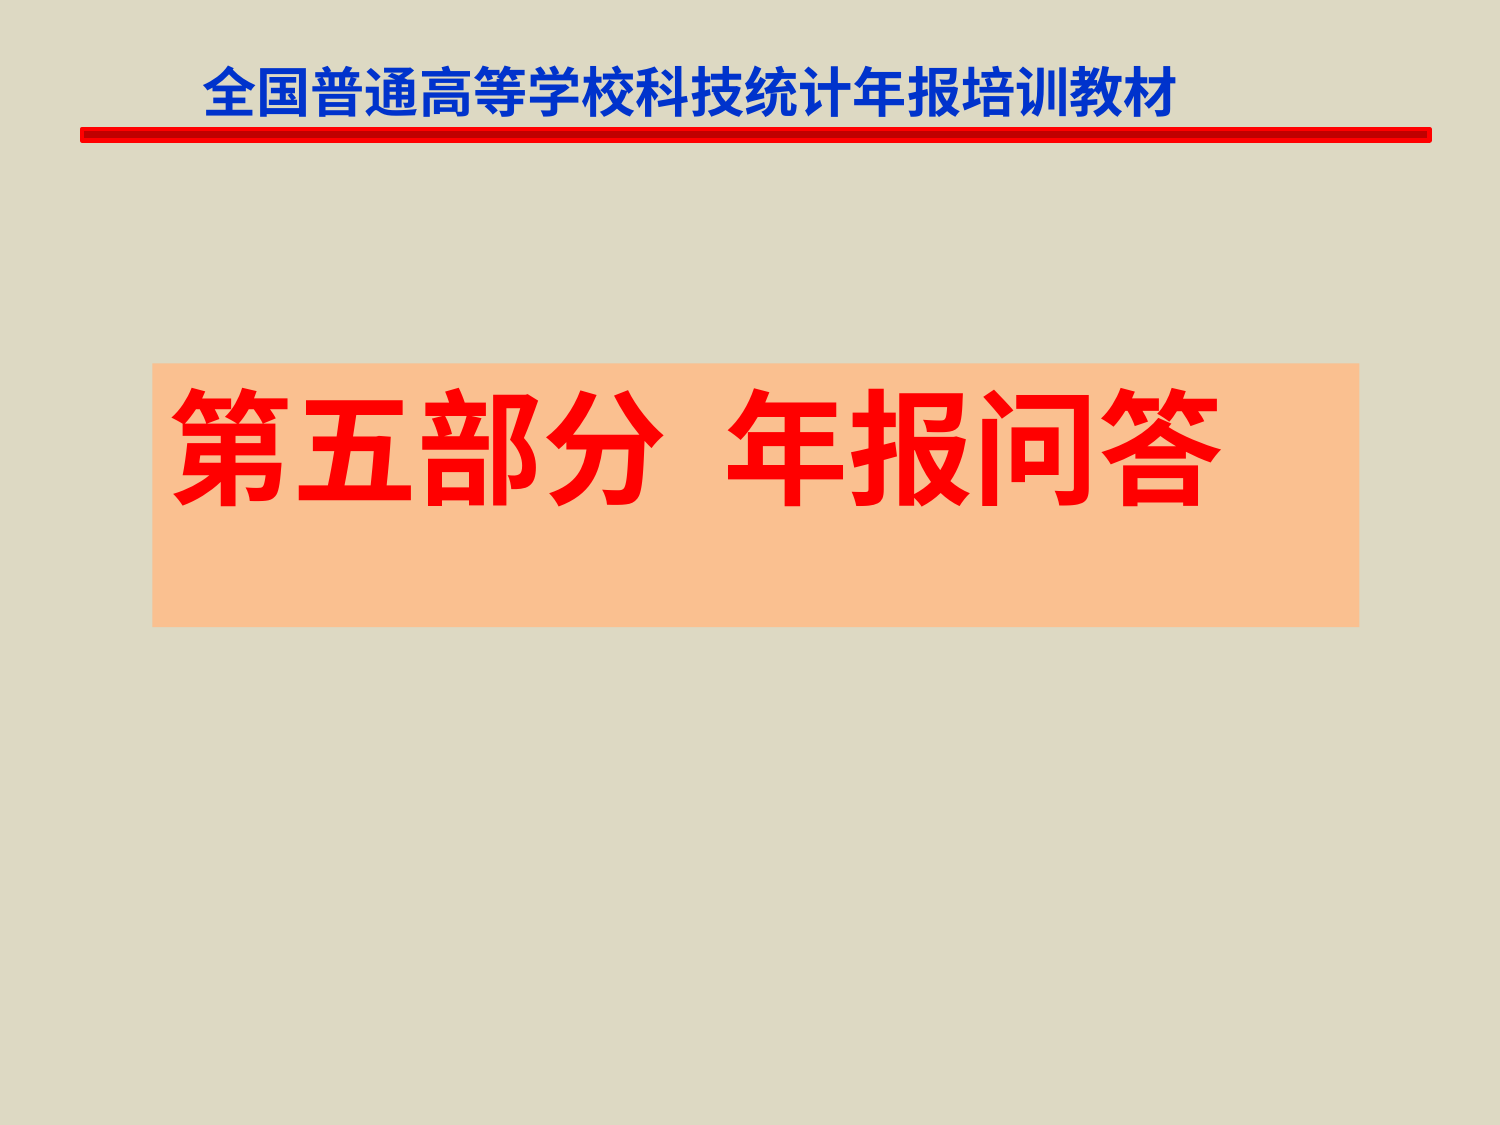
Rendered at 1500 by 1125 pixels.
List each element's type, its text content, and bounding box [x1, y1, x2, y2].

text_box 第五部分 年报问答 [152, 363, 1360, 628]
text_box 全国普通高等学校科技统计年报培训教材 [187, 58, 1251, 142]
text_box [117, 292, 1383, 1032]
text_box [80, 127, 1432, 143]
